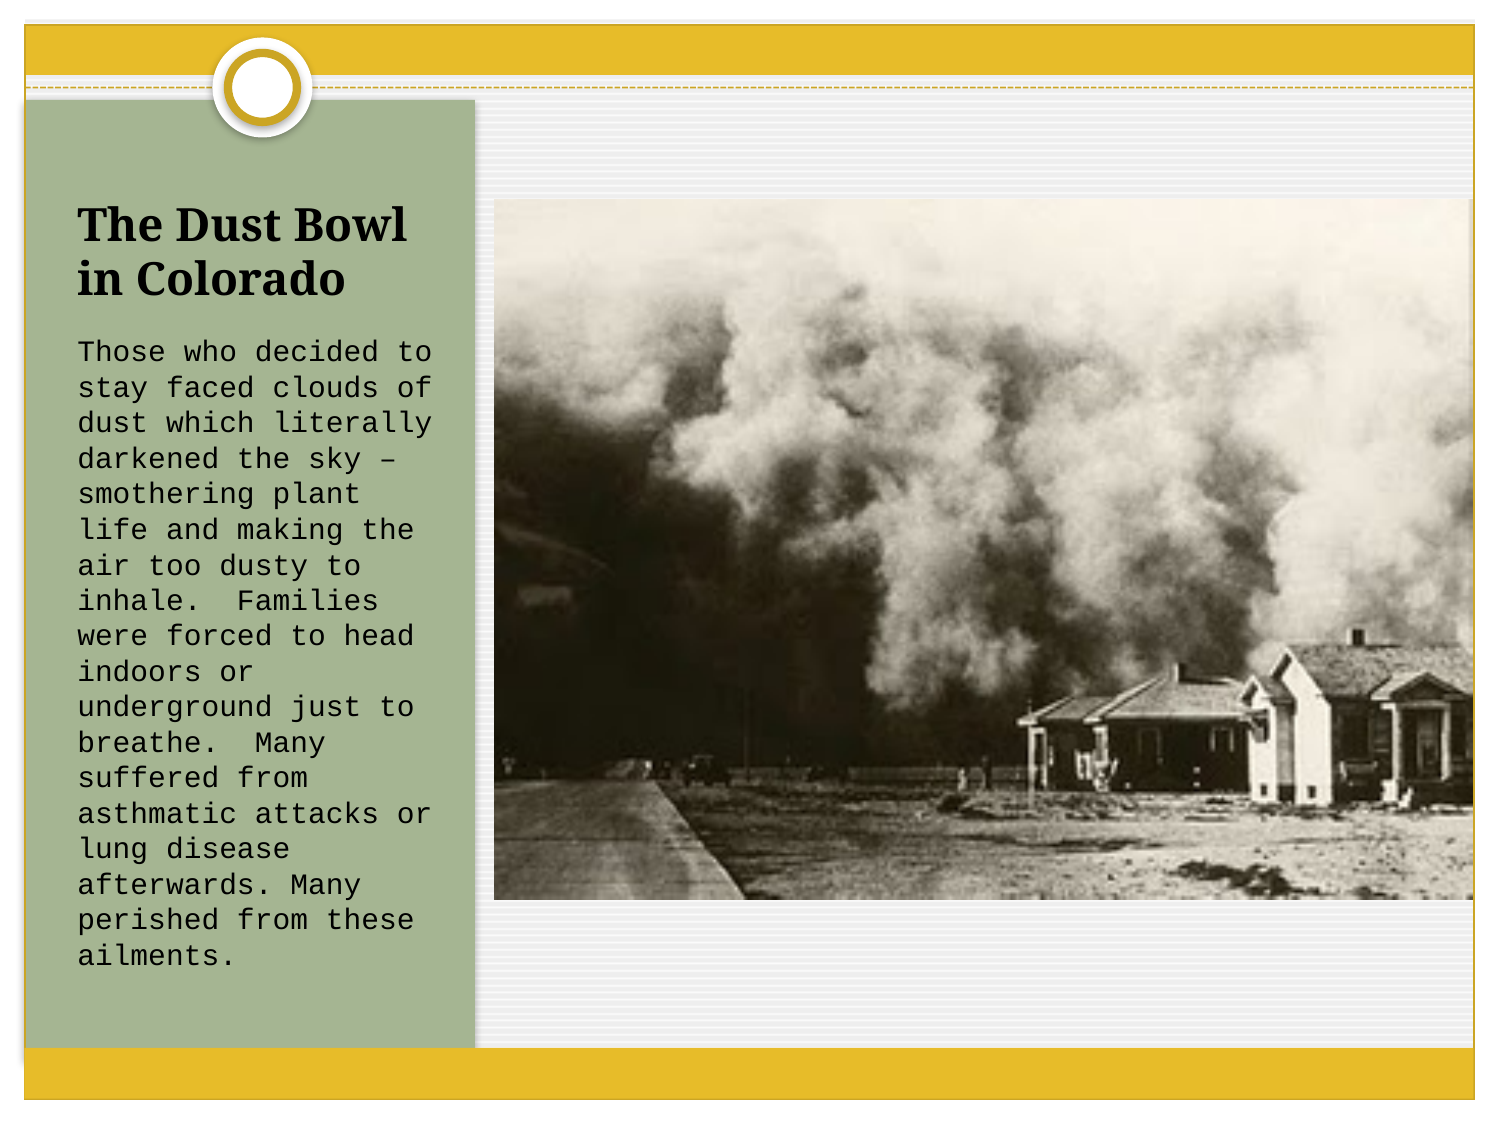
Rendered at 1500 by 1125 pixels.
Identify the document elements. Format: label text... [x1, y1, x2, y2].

list Those who decided to stay faced clouds of dust which literally darkened the sky – smothering plant life and making the air too dusty to inhale. Families were forced to head indoors or underground just to breathe. Many suffered from asthmatic attacks or lung disease afterwards. Many perished from these ailments. [62, 324, 450, 1005]
title The Dust Bowl in Colorado [62, 149, 450, 313]
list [494, 199, 1473, 901]
